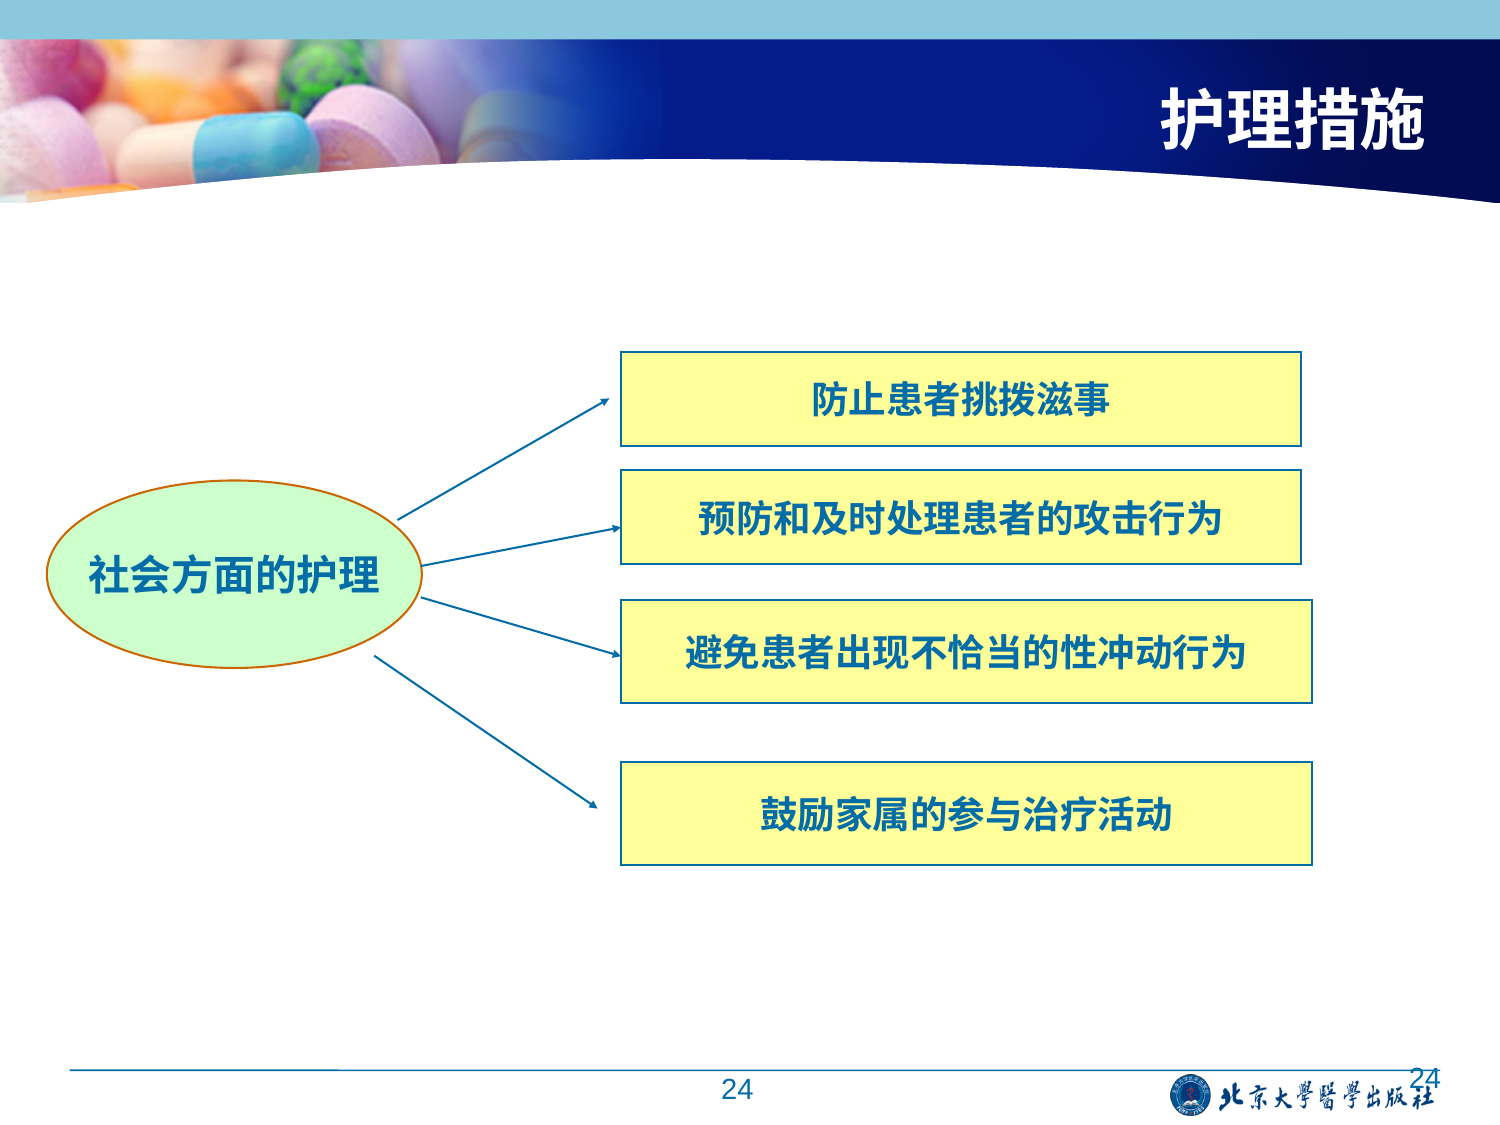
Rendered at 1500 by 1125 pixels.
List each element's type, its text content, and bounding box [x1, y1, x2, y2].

text_box [421, 597, 621, 658]
text_box [398, 398, 610, 520]
picture [1170, 1074, 1349, 1118]
text_box 预防和及时处理患者的攻击行为 [621, 469, 1301, 565]
text_box 24 [562, 1062, 913, 1113]
text_box [421, 524, 622, 566]
text_box 防止患者挑拨滋事 [621, 351, 1301, 447]
text_box [374, 656, 598, 809]
picture [0, 40, 1500, 203]
text_box 社会方面的护理 [46, 480, 422, 668]
text_box 鼓励家属的参与治疗活动 [621, 761, 1313, 866]
text_box 护理措施 [421, 70, 1442, 165]
text_box 避免患者出现不恰当的性冲动行为 [621, 599, 1313, 704]
slide_number 24 [1349, 1051, 1500, 1125]
